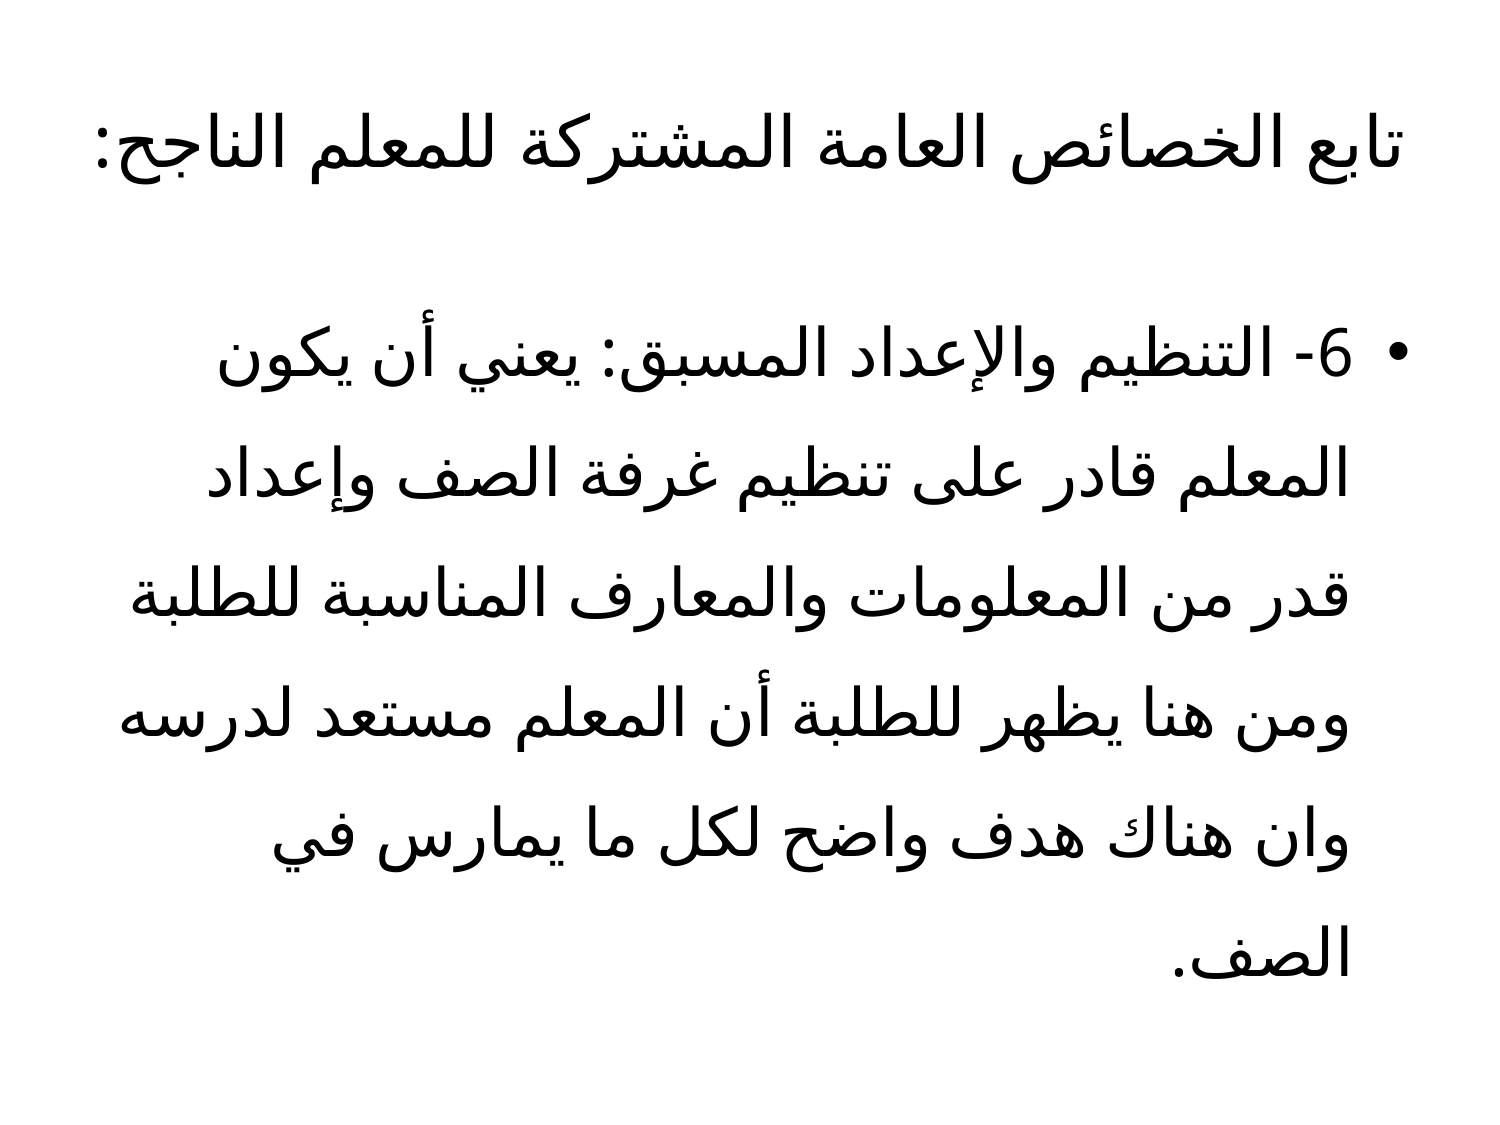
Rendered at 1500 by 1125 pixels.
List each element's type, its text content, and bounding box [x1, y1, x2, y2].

list 6- التنظيم والإعداد المسبق: يعني أن يكون المعلم قادر على تنظيم غرفة الصف وإعداد قدر من المعلومات والمعارف المناسبة للطلبة ومن هنا يظهر للطلبة أن المعلم مستعد لدرسه وان هناك هدف واضح لكل ما يمارس في الصف. [75, 262, 1425, 1005]
title تابع الخصائص العامة المشتركة للمعلم الناجح: [75, 45, 1425, 233]
